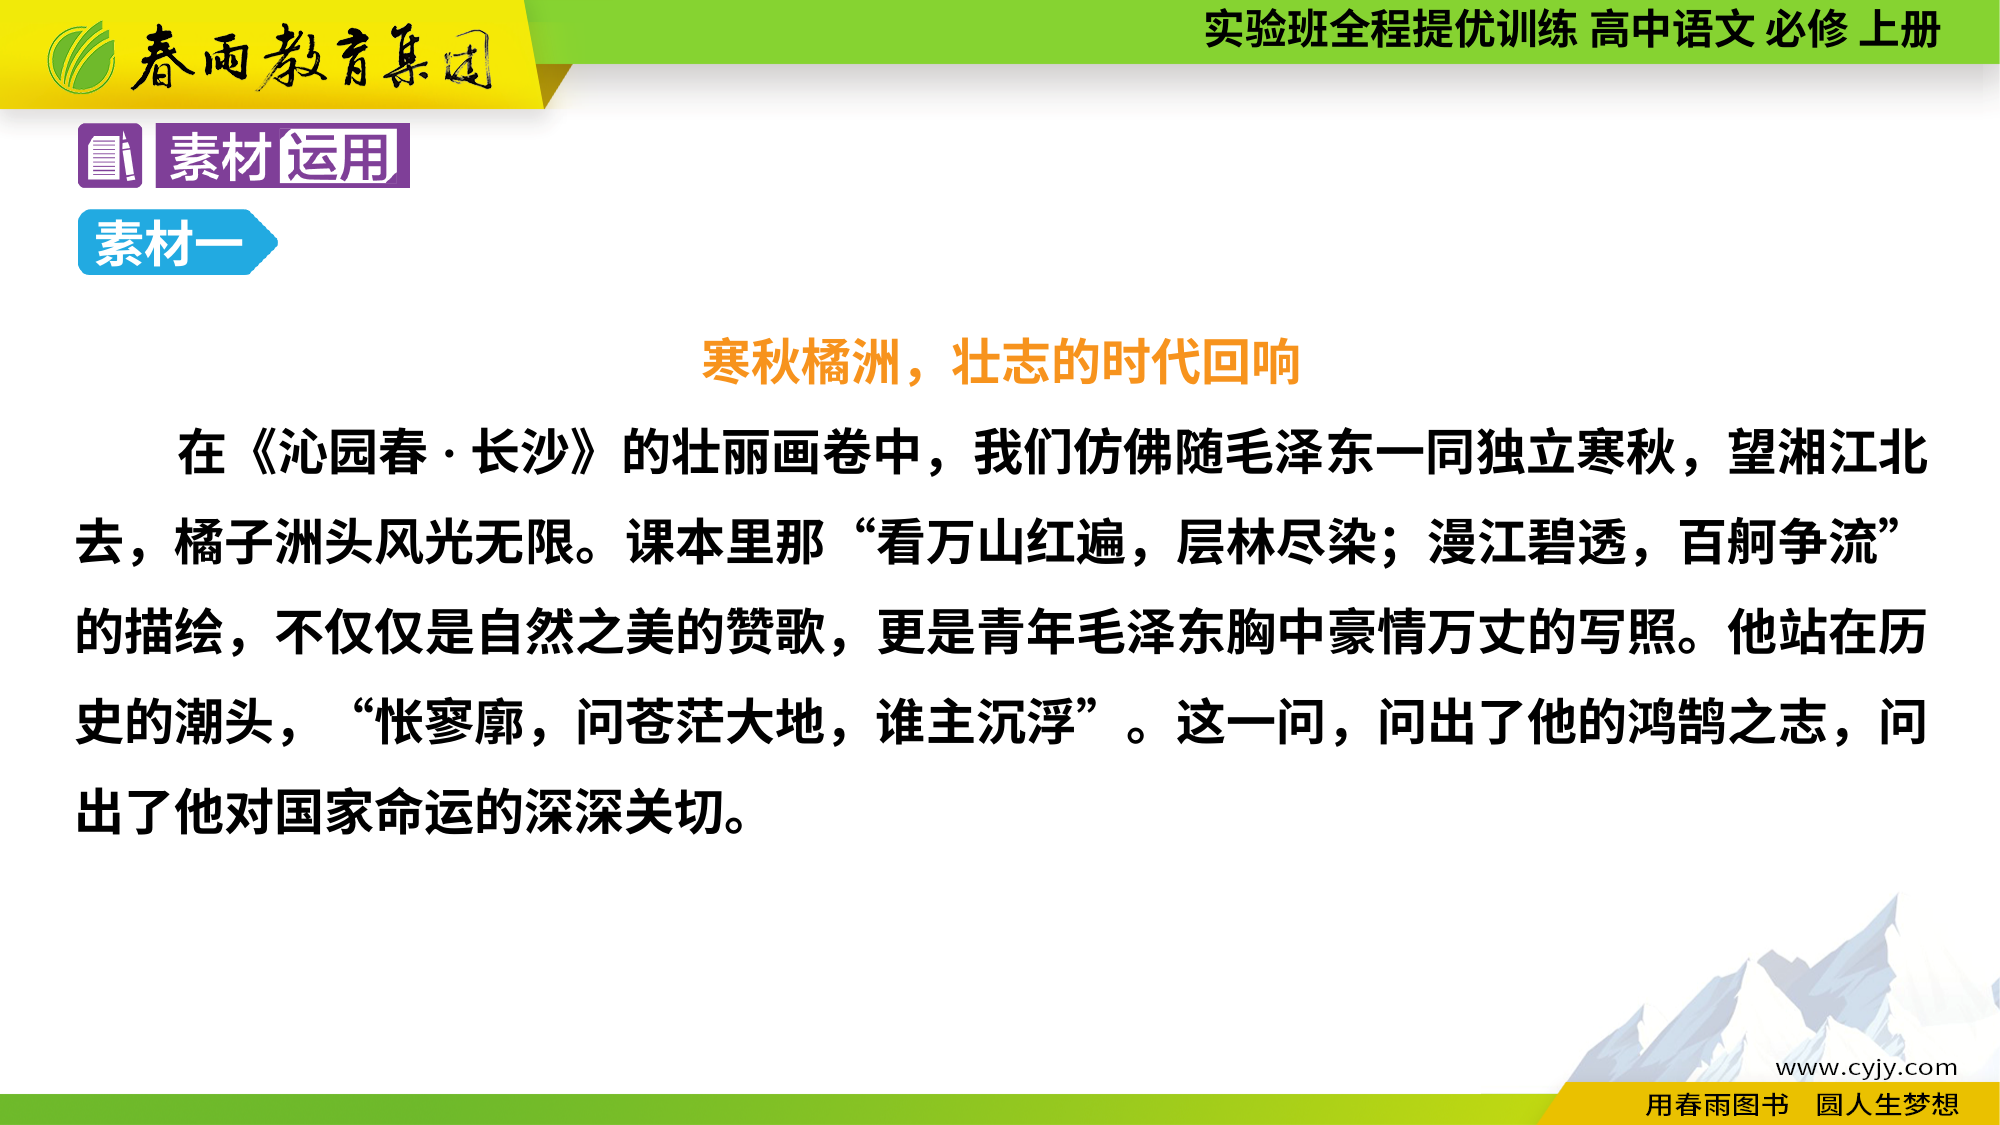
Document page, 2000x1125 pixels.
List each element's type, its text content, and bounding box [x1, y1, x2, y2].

picture [0, 0, 2000, 1125]
list 寒秋橘洲，壮志的时代回响 在《沁园春·长沙》的壮丽画卷中，我们仿佛随毛泽东一同独立寒秋，望湘江北去，橘子洲头风光无限。课本里那“看万山红遍，层林尽染；漫江碧透，百舸争流”的描绘，不仅仅是自然之美的赞歌，更是青年毛泽东胸中豪情万丈的写照。他站在历史的潮头，“怅寥廓，问苍茫大地，谁主沉浮”。这一问，问出了他的鸿鹄之志，问出了他对国家命运的深深关切。 [59, 292, 1944, 853]
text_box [78, 204, 278, 281]
